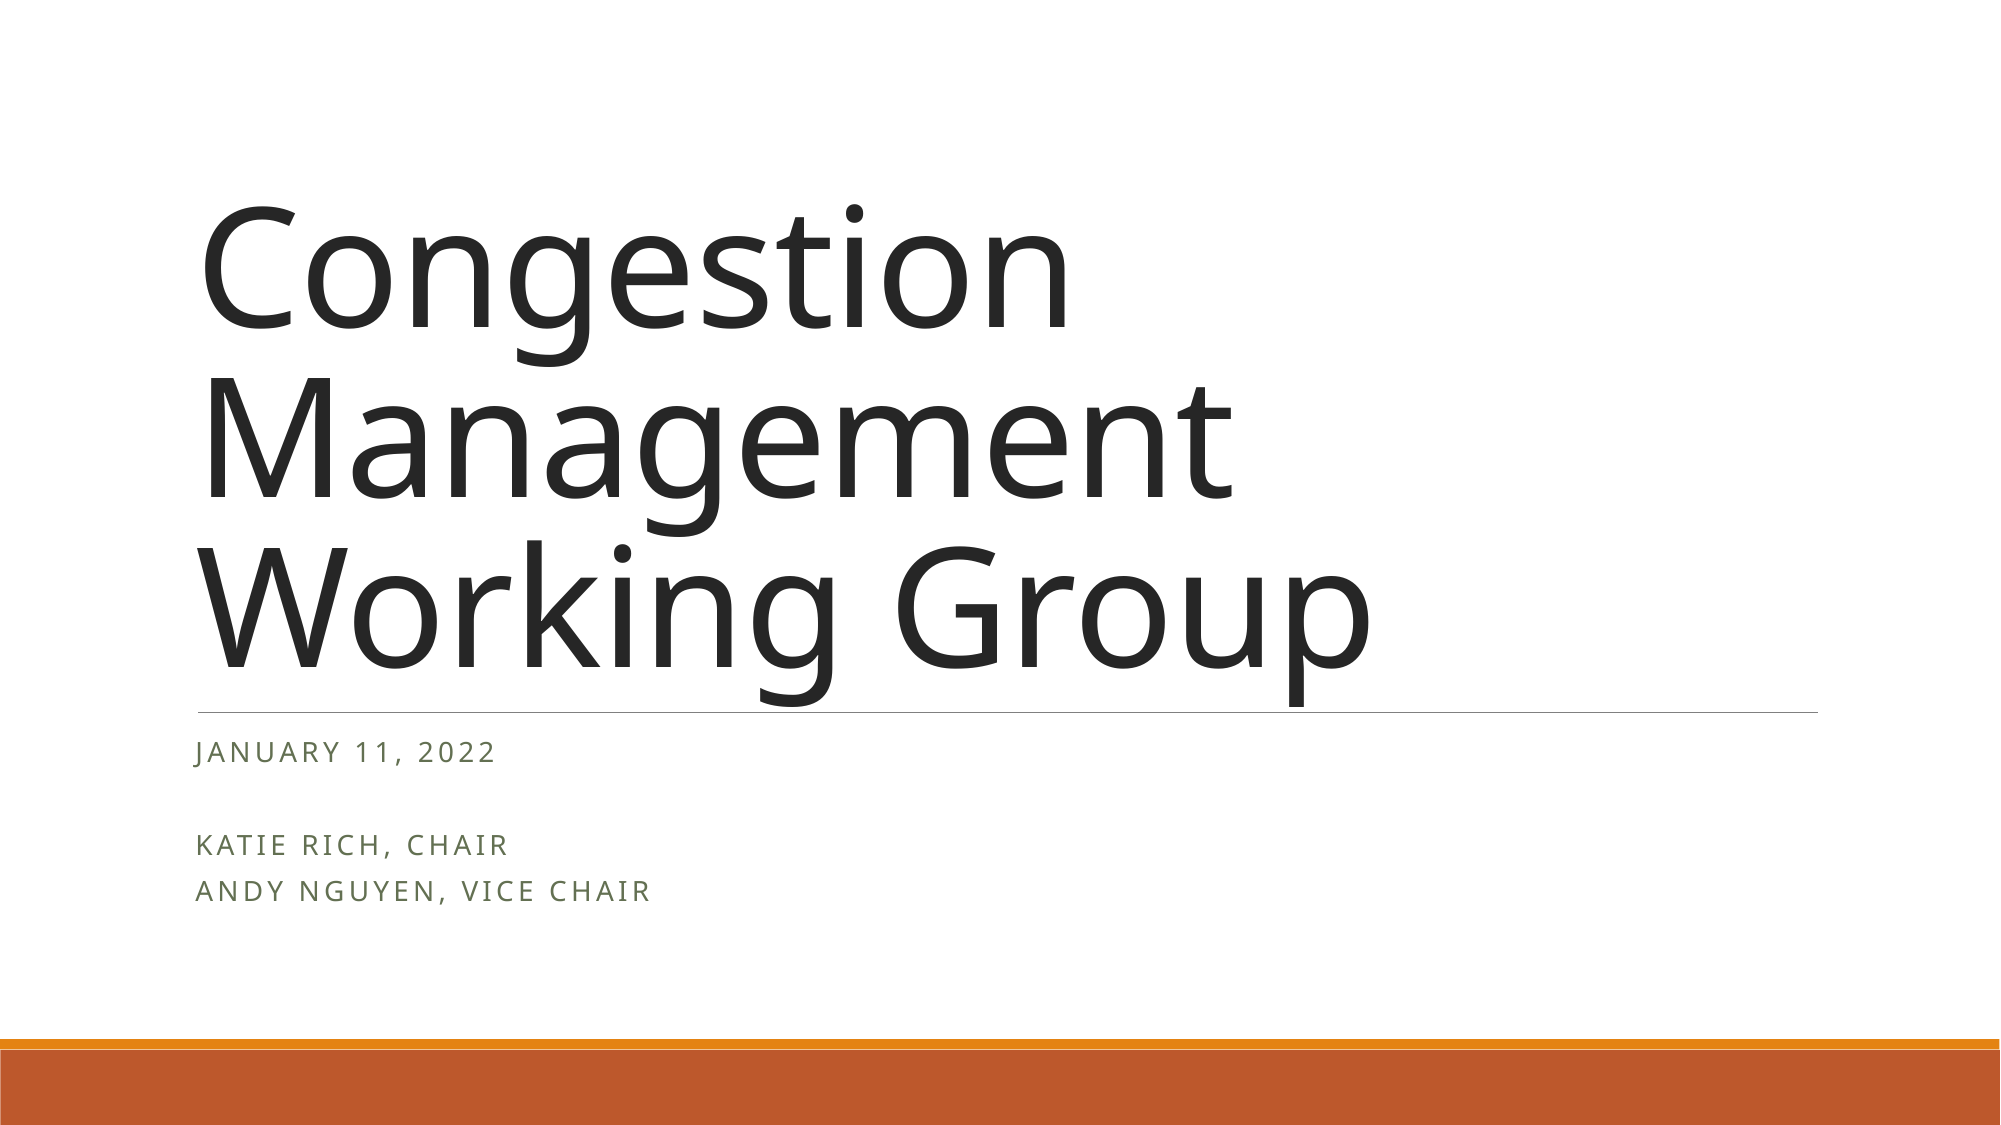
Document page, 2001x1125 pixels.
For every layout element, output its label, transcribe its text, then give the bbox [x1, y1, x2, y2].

title Congestion Management Working Group [180, 124, 1830, 710]
subtitle January 11, 2022 Katie Rich, Chair Andy Nguyen, Vice Chair [180, 730, 1831, 919]
